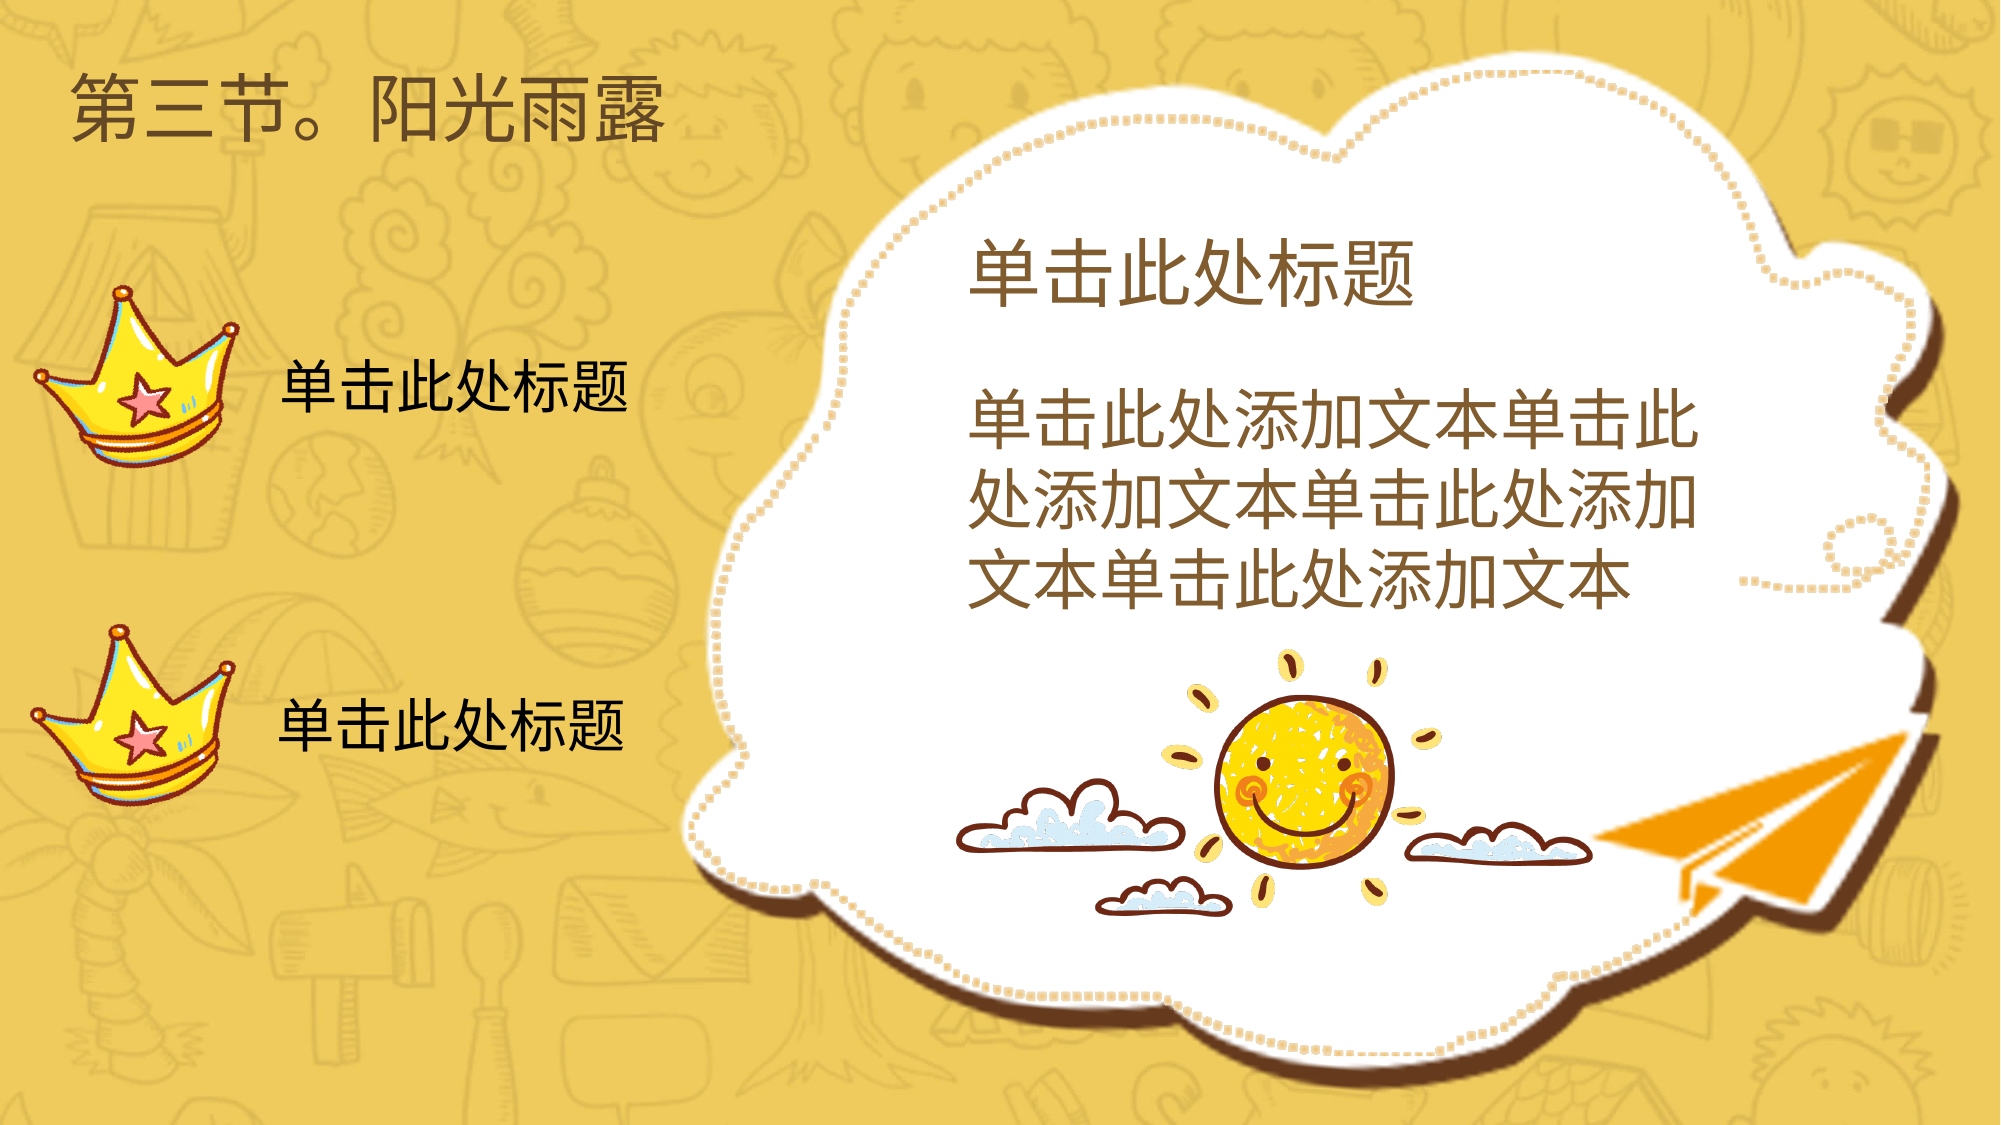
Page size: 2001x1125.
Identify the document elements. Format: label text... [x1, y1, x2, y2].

text_box 单击此处标题 [261, 681, 676, 767]
text_box 第三节。阳光雨露 [52, 54, 676, 159]
text_box 单击此处标题 [265, 343, 676, 428]
picture [0, 0, 2001, 1125]
